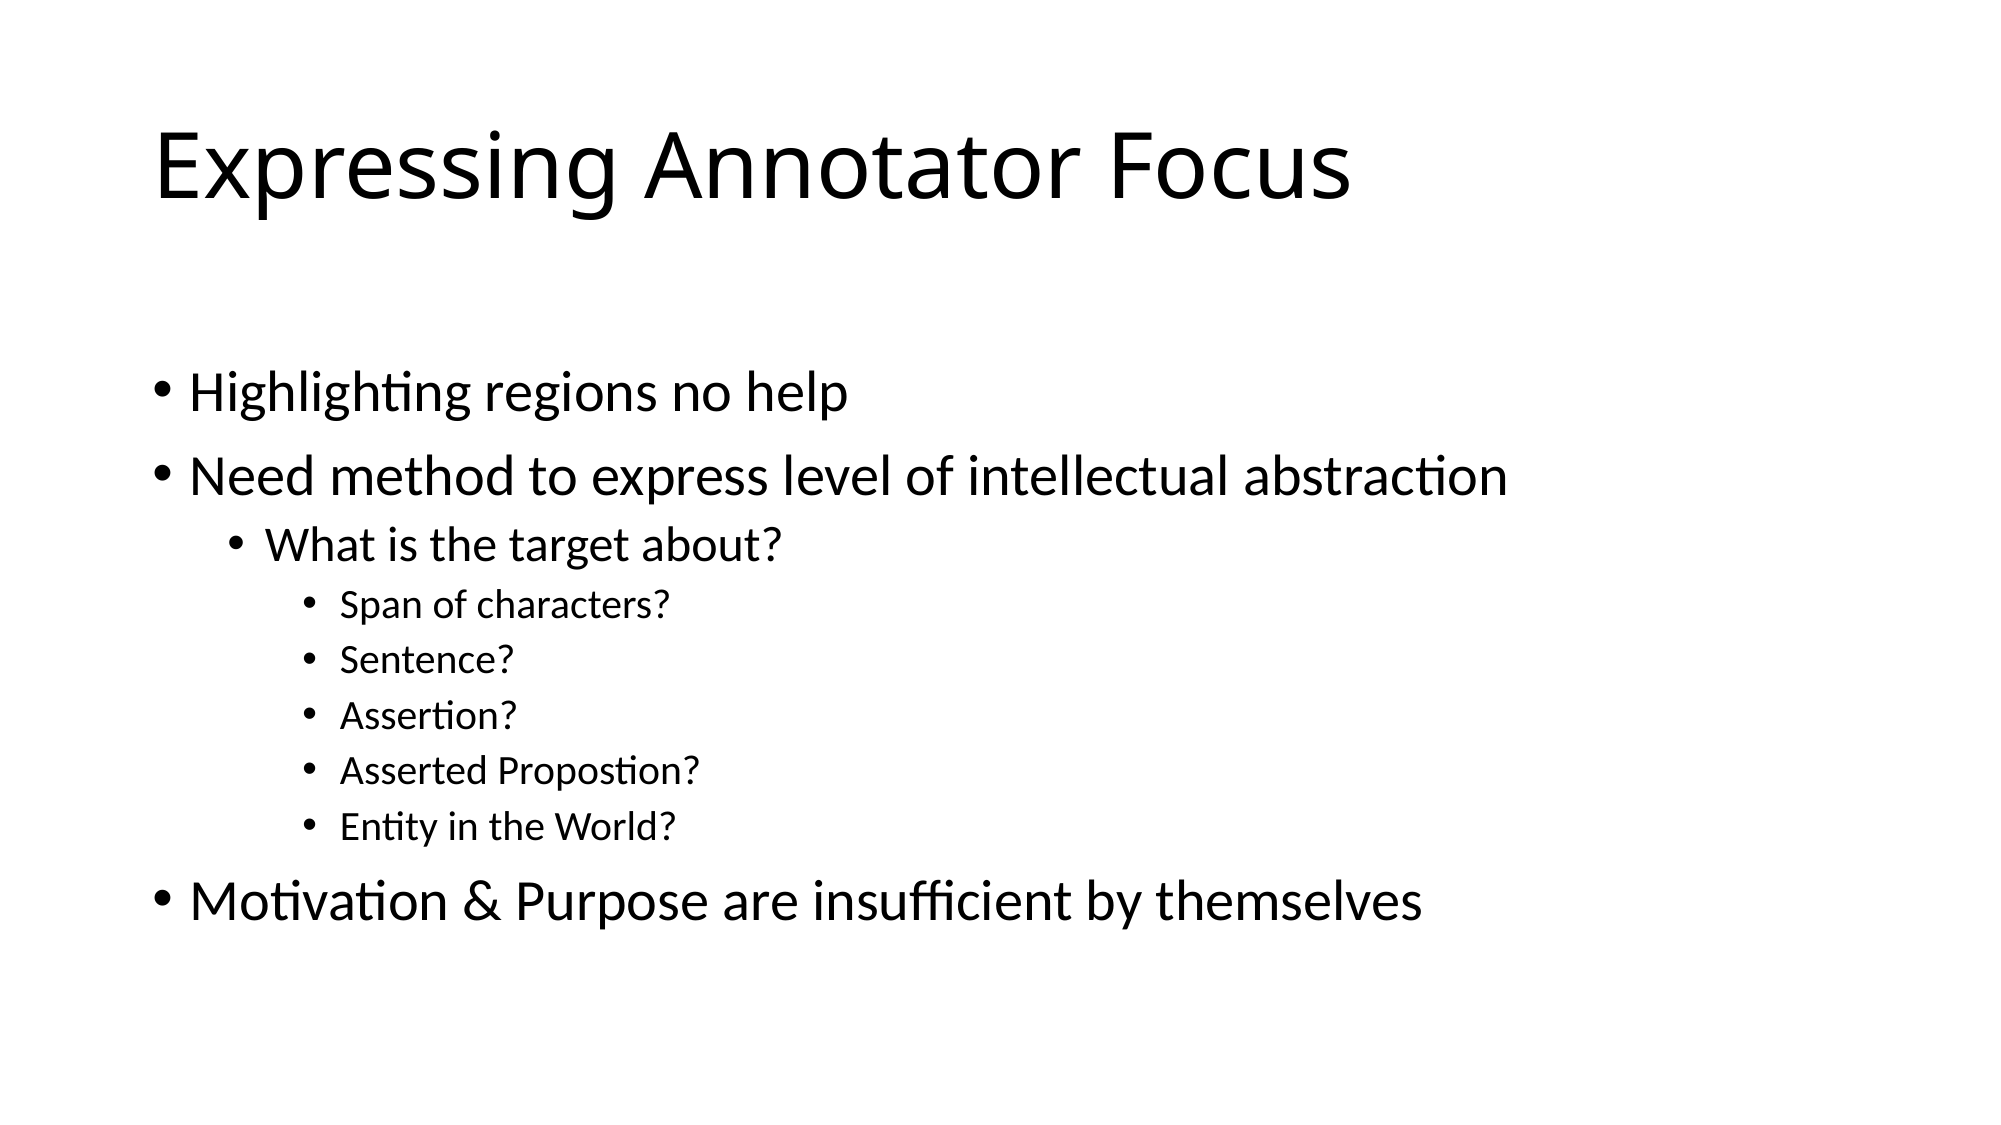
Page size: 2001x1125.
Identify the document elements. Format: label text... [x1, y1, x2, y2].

list Highlighting regions no help Need method to express level of intellectual abstraction What is the target about? Span of characters? Sentence? Assertion? Asserted Propostion? Entity in the World? Motivation & Purpose are insufficient by themselves [137, 353, 1863, 1014]
title Expressing Annotator Focus [137, 59, 1863, 278]
